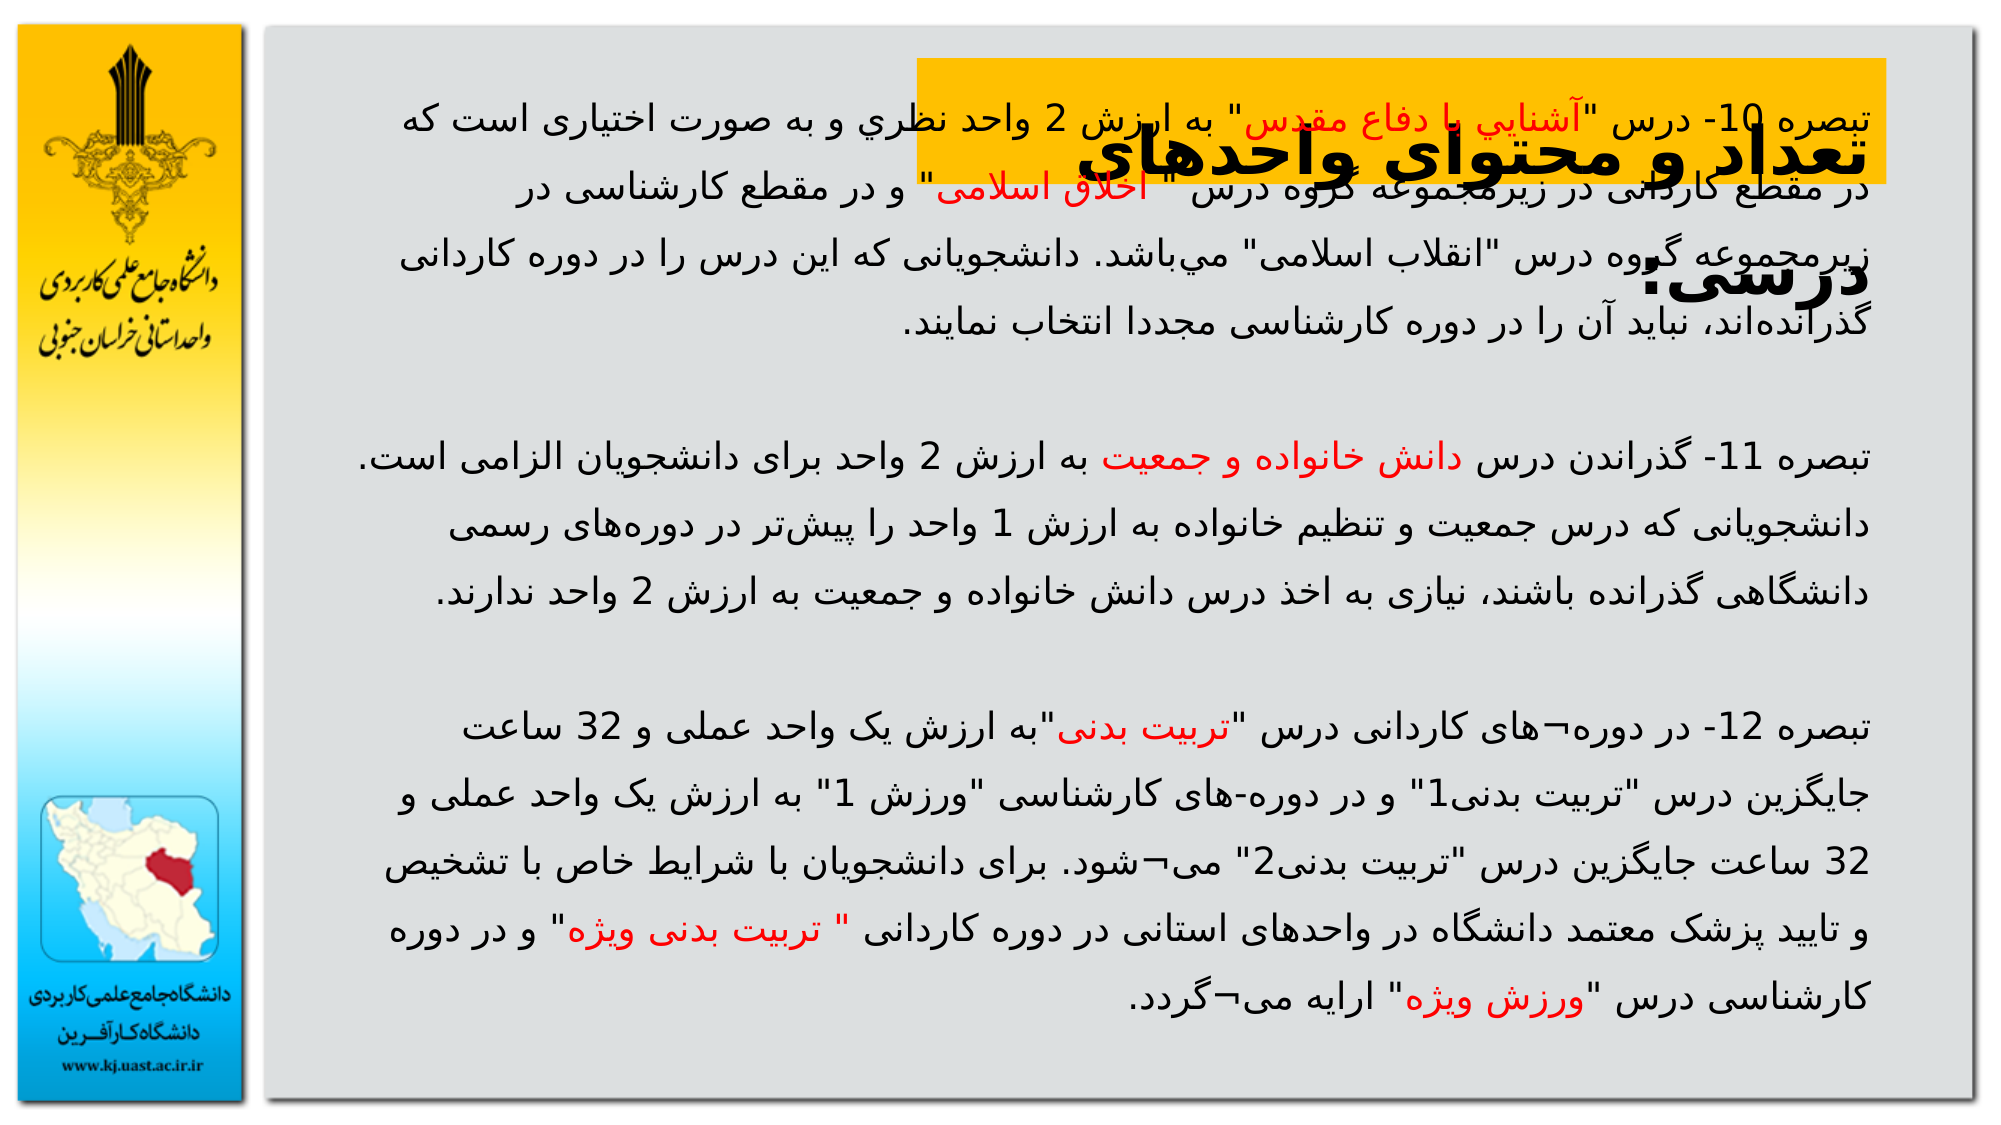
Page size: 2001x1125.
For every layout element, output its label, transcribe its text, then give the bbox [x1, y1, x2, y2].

text_box [915, 57, 1888, 186]
picture [0, 0, 2001, 1125]
title تبصره 10- درس "آشنايي با دفاع مقدس" به ارزش 2 واحد نظري و به صورت اختیاری است که در مقطع کاردانی در زیرمجموعه گروه درس " اخلاق اسلامی" و در مقطع کارشناسی در زیرمجموعه گروه درس "انقلاب اسلامی" مي‌باشد. دانشجویانی که این درس را در دوره کاردانی گذرانده‌اند، نباید آن را در دوره کارشناسی مجددا انتخاب نمایند. تبصره 11- گذراندن درس دانش خانواده و جمعیت به ارزش 2 واحد برای دانشجویان الزامی است. دانشجویانی که درس جمعیت و تنظیم خانواده به ارزش 1 واحد را پیش‌تر در دوره‌های رسمی دانشگاهی گذرانده باشند، نیازی به اخذ درس دانش خانواده و جمعیت به ارزش 2 واحد ندارند. تبصره 12- در دوره¬های کاردانی درس "تربیت بدنی"به ارزش یک واحد عملی و 32 ساعت جایگزین درس "تربیت بدنی1" و در دوره-های کارشناسی "ورزش 1" به ارزش یک واحد عملی و 32 ساعت جایگزین درس "تربیت بدنی2" می¬شود. برای دانشجویان با شرایط خاص با تشخیص و تایید پزشک معتمد دانشگاه در واحدهای استانی در دوره کاردانی " تربیت بدنی ویژه" و در دوره کارشناسی درس "ورزش ویژه" ارایه می¬گردد. [340, 197, 1887, 1070]
subtitle تعداد و محتوای واحدهای درسی: [916, 60, 1887, 182]
